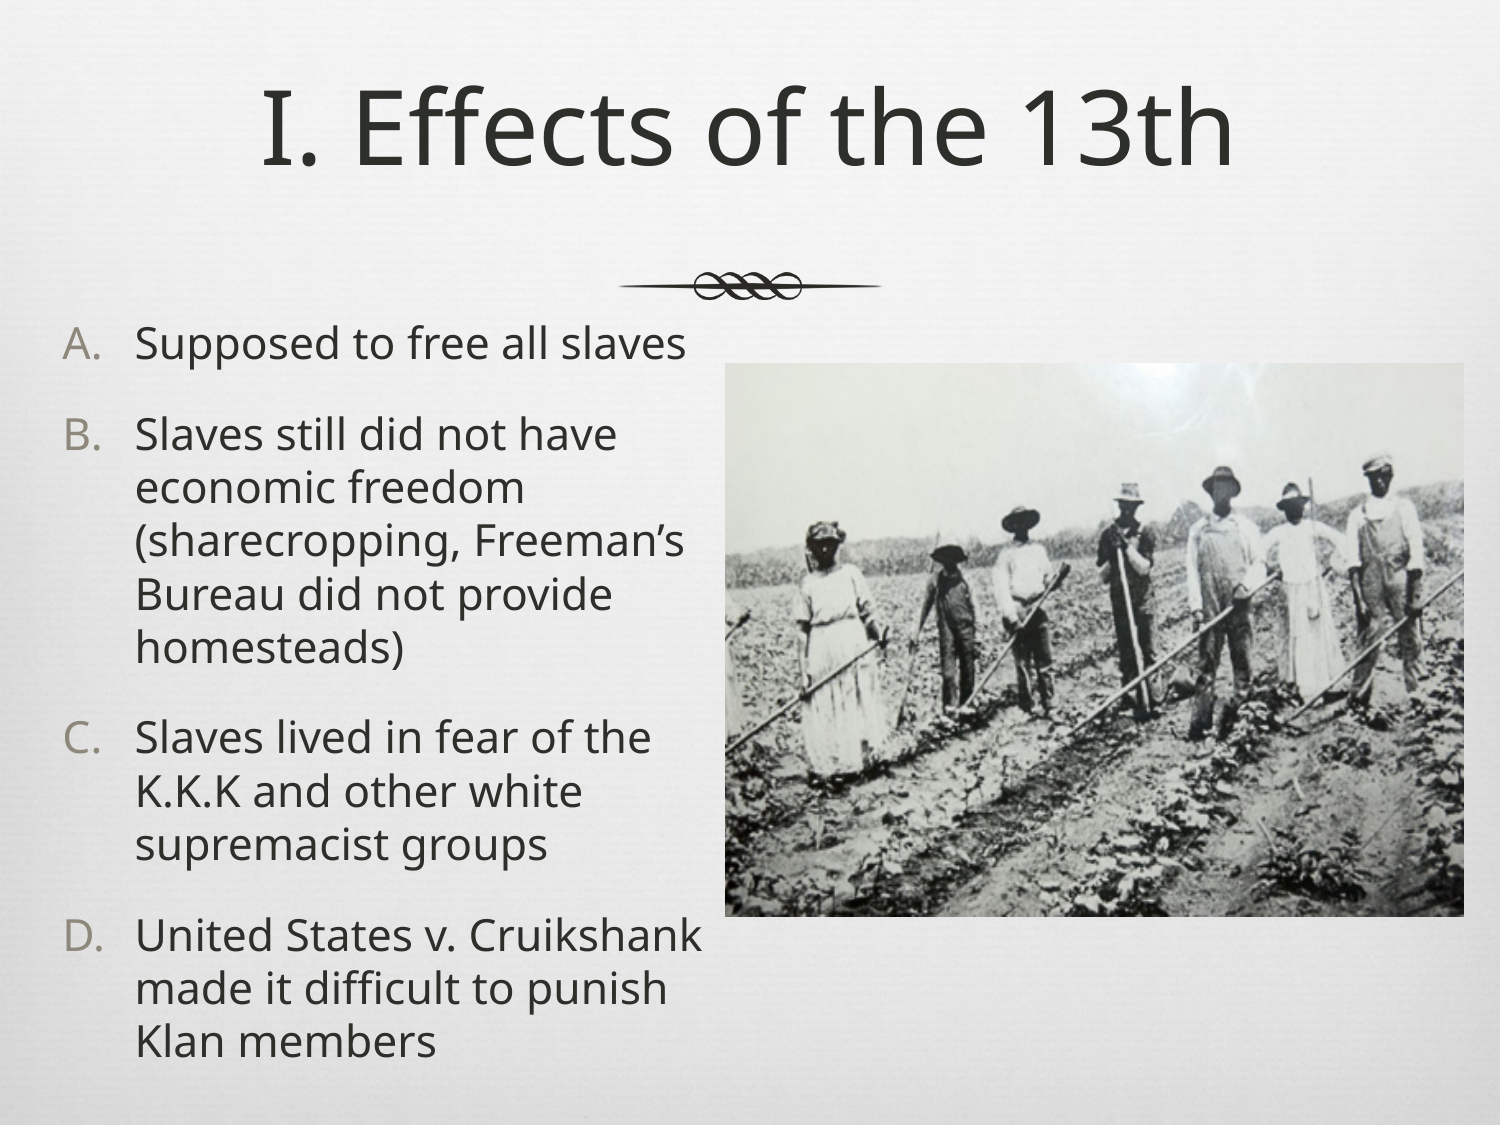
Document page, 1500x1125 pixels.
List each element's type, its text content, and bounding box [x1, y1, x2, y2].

list Supposed to free all slaves Slaves still did not have economic freedom (sharecropping, Freeman’s Bureau did not provide homesteads) Slaves lived in fear of the K.K.K and other white supremacist groups United States v. Cruikshank made it difficult to punish Klan members [47, 307, 726, 1093]
picture [615, 272, 885, 300]
title I. Effects of the 13th [112, 11, 1388, 236]
picture [725, 362, 1465, 917]
